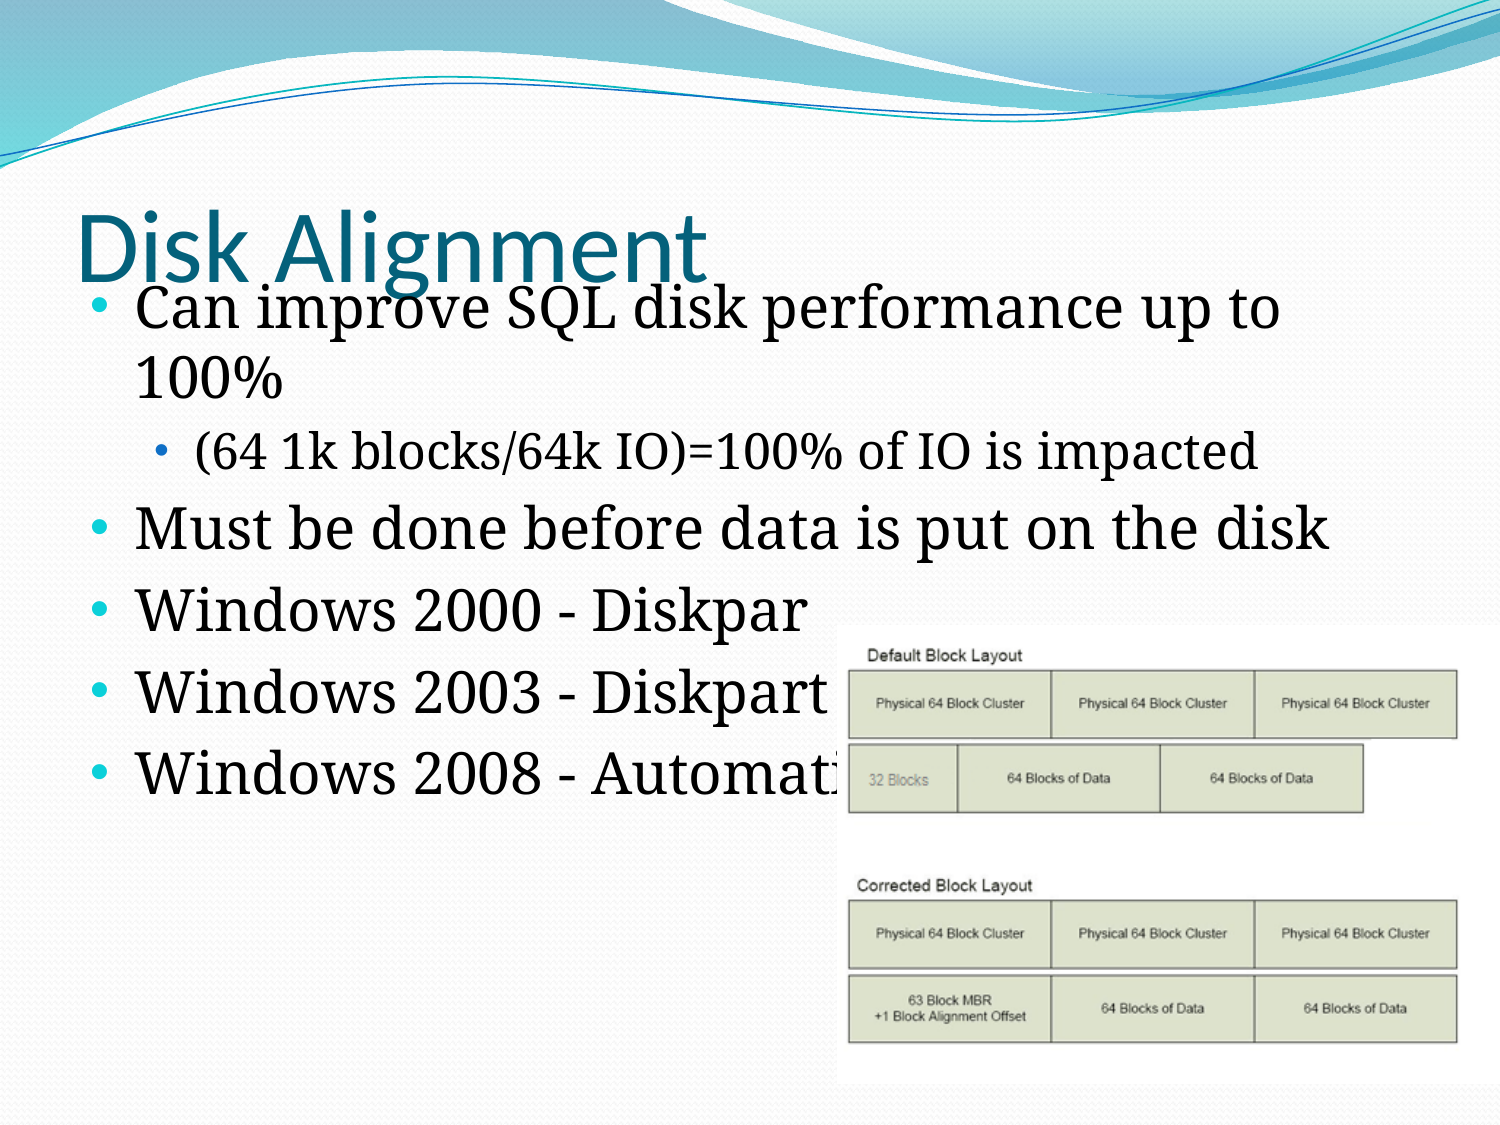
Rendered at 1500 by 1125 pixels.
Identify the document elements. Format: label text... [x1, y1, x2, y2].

title Disk Alignment [75, 115, 1425, 303]
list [837, 625, 1500, 1084]
list Can improve SQL disk performance up to 100% (64 1k blocks/64k IO)=100% of IO is impacted Must be done before data is put on the disk Windows 2000 - Diskpar Windows 2003 - Diskpart Windows 2008 - Automatic [75, 262, 1400, 1005]
